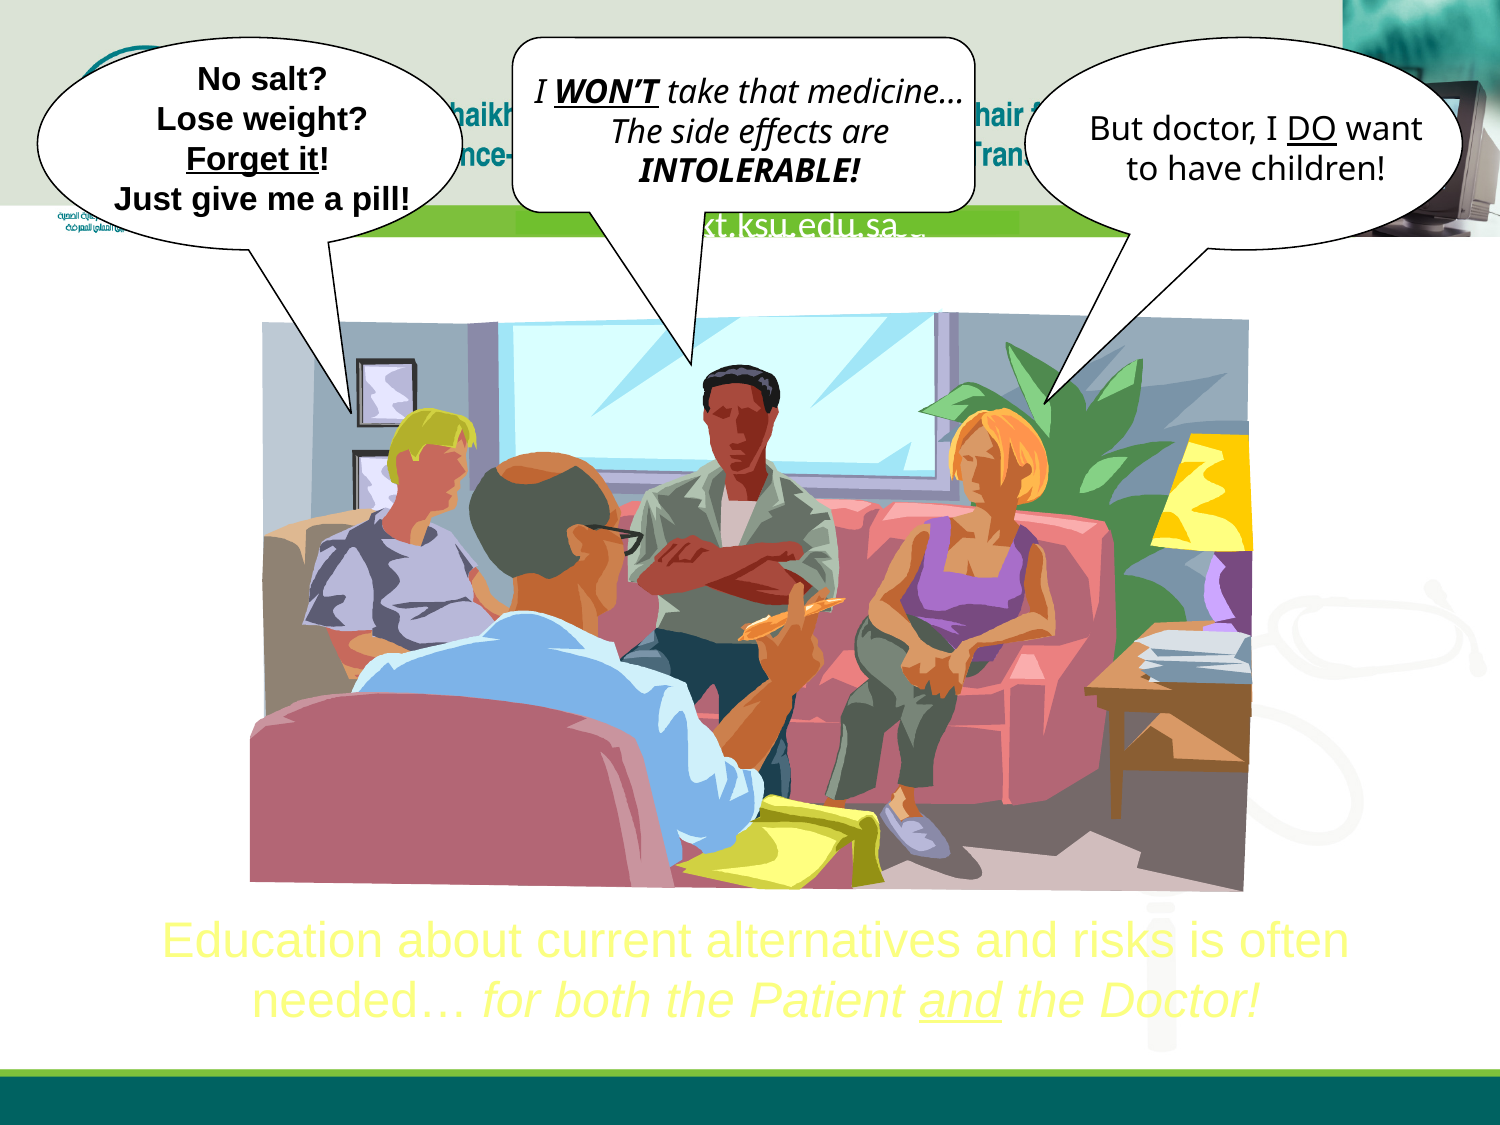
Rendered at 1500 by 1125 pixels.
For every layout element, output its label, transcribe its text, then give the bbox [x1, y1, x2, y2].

text_box But doctor, I DO want to have children! [1062, 99, 1450, 195]
text_box [1024, 37, 1443, 298]
text_box [1450, 108, 1463, 179]
text_box Education about current alternatives and risks is often needed… for both the Patient and the Doctor! [74, 899, 1438, 1035]
text_box No salt? Lose weight? Forget it! Just give me a pill! [62, 49, 463, 225]
text_box [515, 197, 972, 298]
text_box I WON’T take that medicine… The side effects are INTOLERABLE! [500, 62, 1000, 197]
text_box [153, 37, 347, 49]
picture [0, 0, 1500, 1125]
text_box [37, 94, 62, 194]
text_box [512, 37, 975, 62]
text_box [113, 225, 387, 298]
